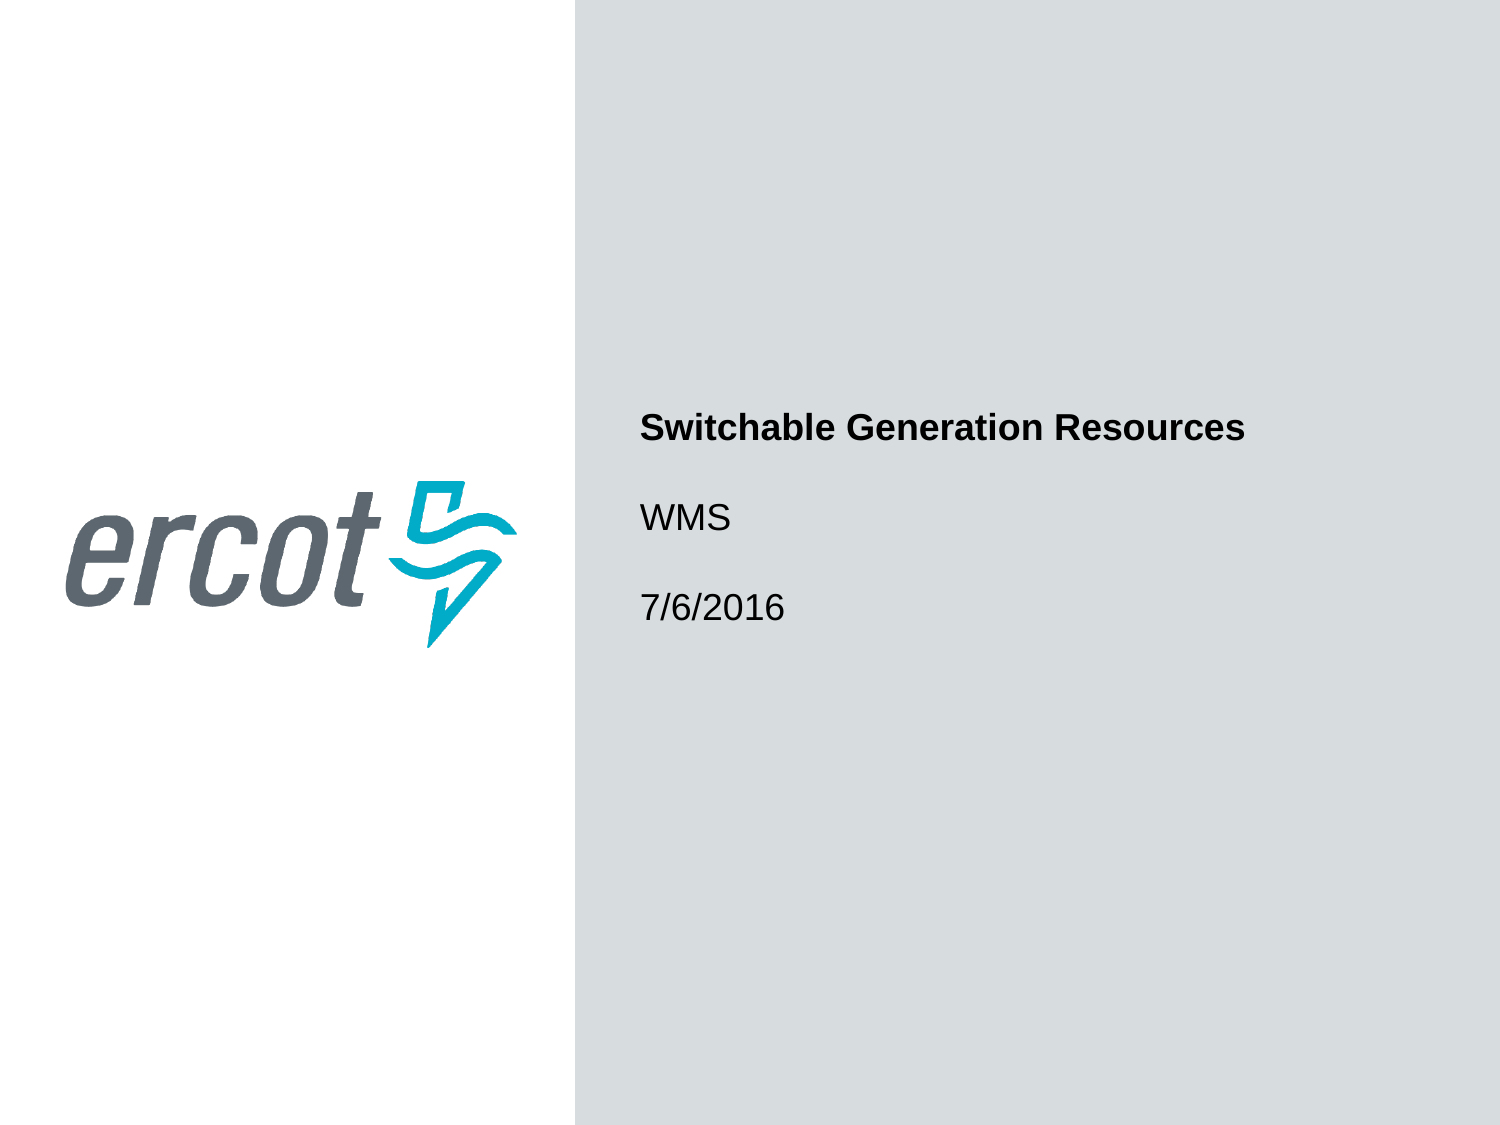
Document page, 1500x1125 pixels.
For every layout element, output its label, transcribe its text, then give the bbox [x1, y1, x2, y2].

text_box Switchable Generation Resources WMS 7/6/2016 [624, 395, 1500, 636]
picture [56, 471, 525, 654]
